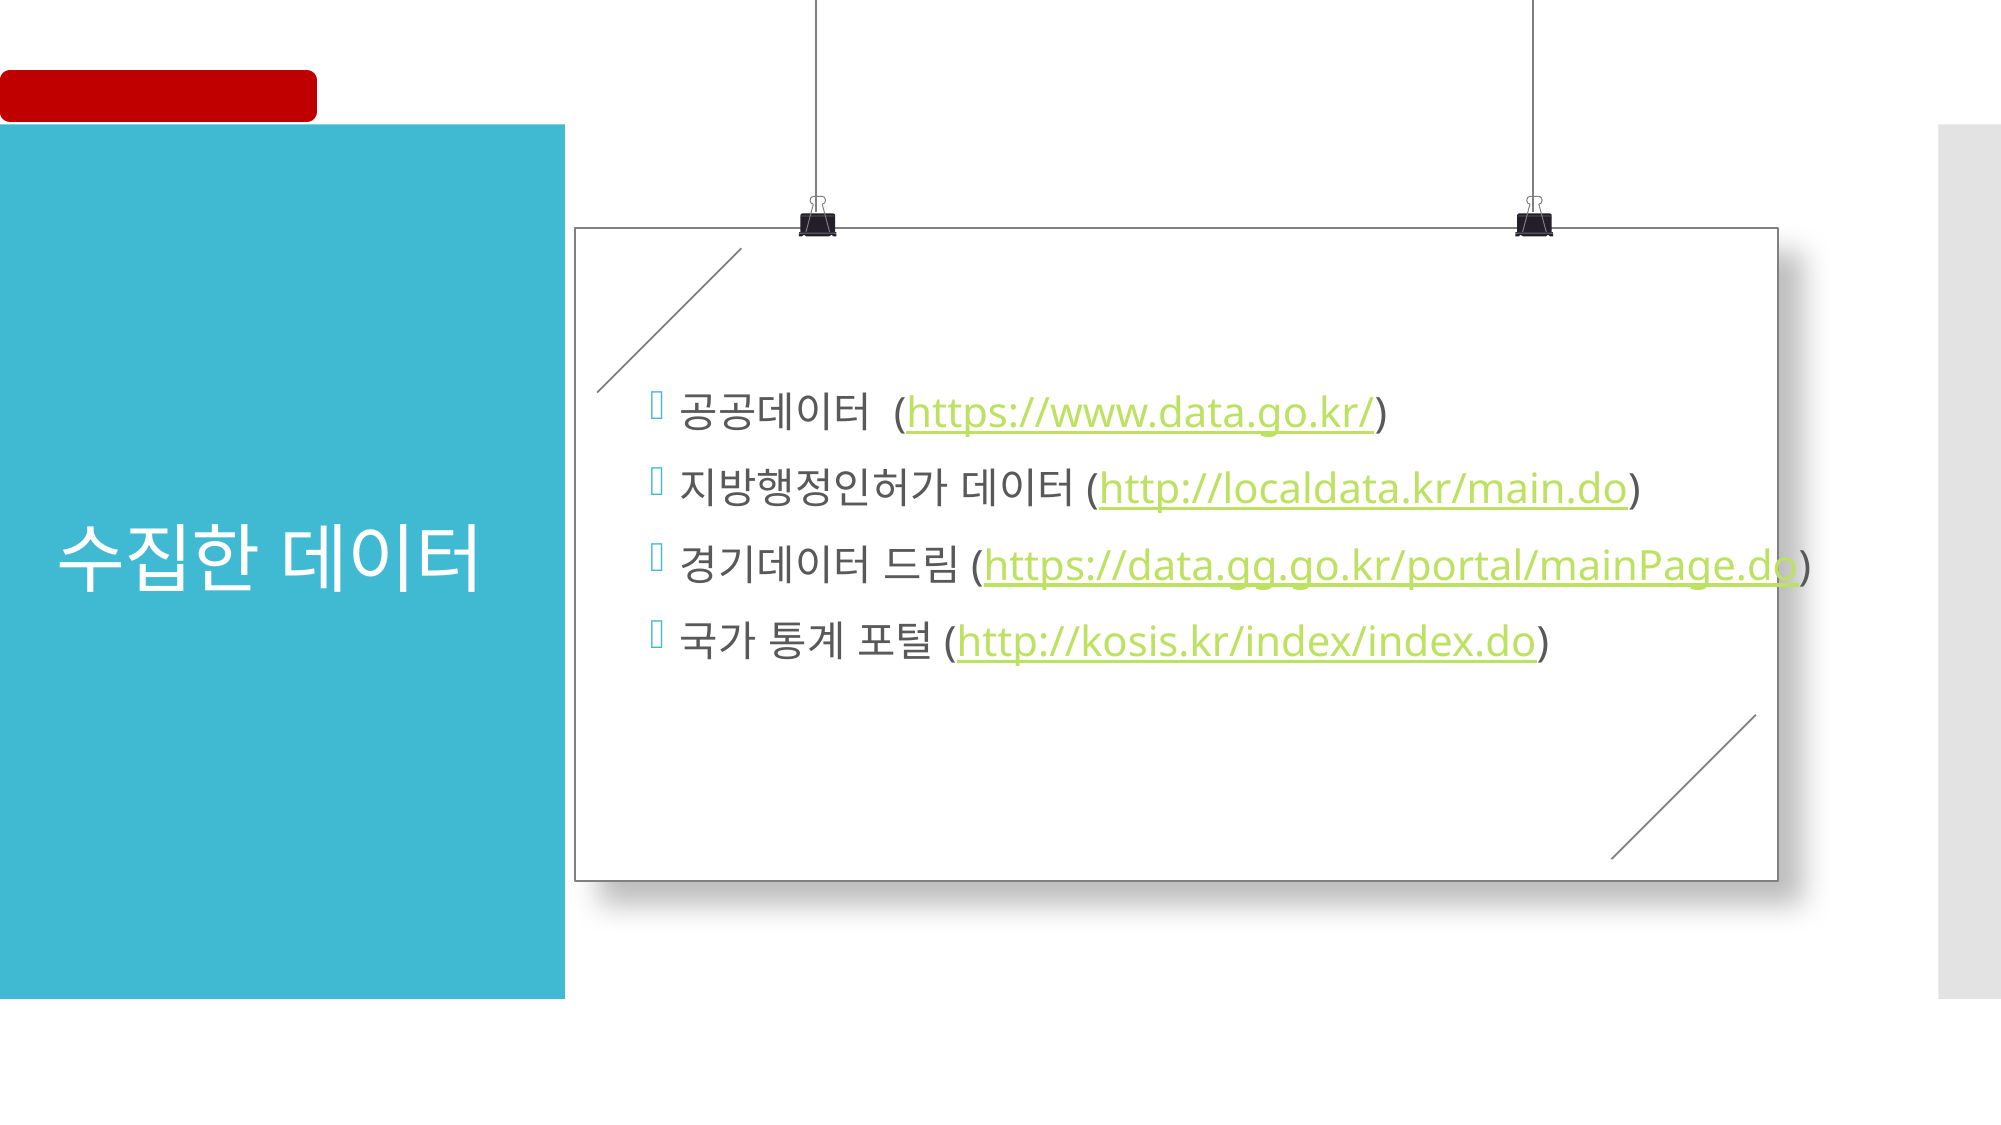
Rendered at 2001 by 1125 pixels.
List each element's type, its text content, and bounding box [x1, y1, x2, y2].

title 수집한 데이터 [41, 184, 525, 940]
list 공공데이터 (https://www.data.go.kr/) 지방행정인허가 데이터(http://localdata.kr/main.do) 경기데이터 드림(https://data.gg.go.kr/portal/mainPage.do) 국가 통계 포털(http://kosis.kr/index/index.do) [634, 141, 1835, 982]
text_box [574, 0, 1779, 882]
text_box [0, 69, 318, 123]
